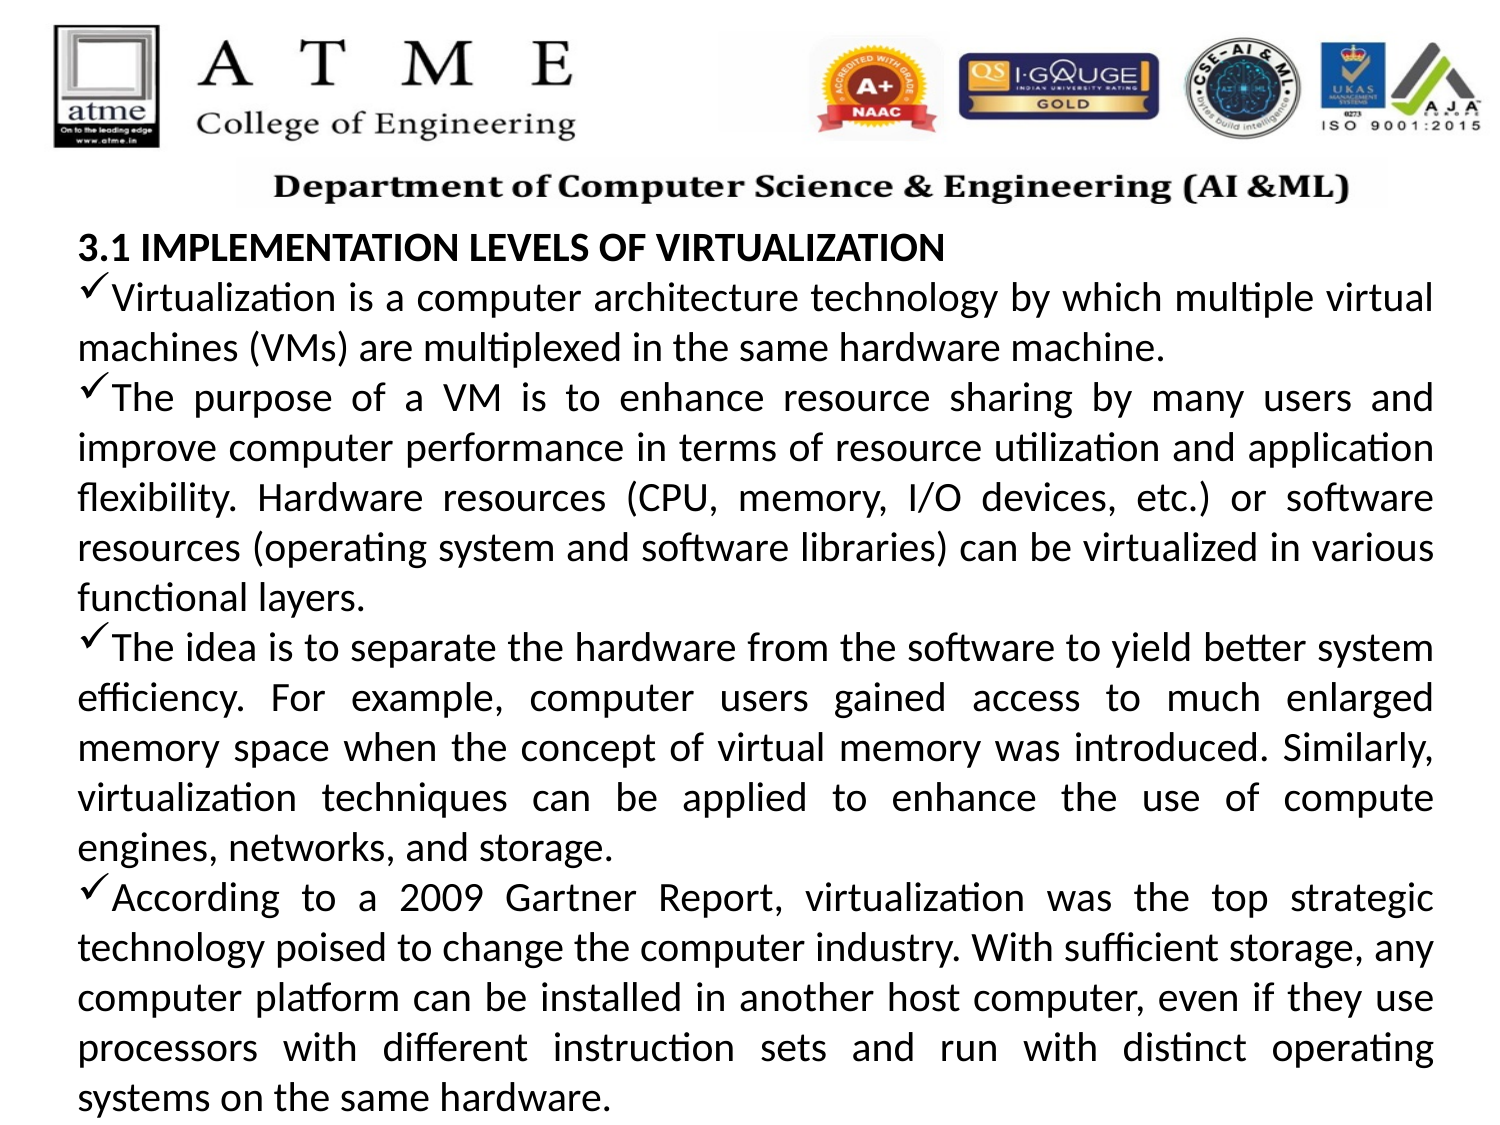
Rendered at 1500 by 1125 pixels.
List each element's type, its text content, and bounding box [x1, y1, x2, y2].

text_box 3.1 IMPLEMENTATION LEVELS OF VIRTUALIZATION Virtualization is a computer architecture technology by which multiple virtual machines (VMs) are multiplexed in the same hardware machine. The purpose of a VM is to enhance resource sharing by many users and improve computer performance in terms of resource utilization and application flexibility. Hardware resources (CPU, memory, I/O devices, etc.) or software resources (operating system and software libraries) can be virtualized in various functional layers. The idea is to separate the hardware from the software to yield better system efficiency. For example, computer users gained access to much enlarged memory space when the concept of virtual memory was introduced. Similarly, virtualization techniques can be applied to enhance the use of compute engines, networks, and storage. According to a 2009 Gartner Report, virtualization was the top strategic technology poised to change the computer industry. With sufficient storage, any computer platform can be installed in another host computer, even if they use processors with different instruction sets and run with distinct operating systems on the same hardware. [62, 234, 1450, 1125]
picture [24, 0, 1500, 226]
